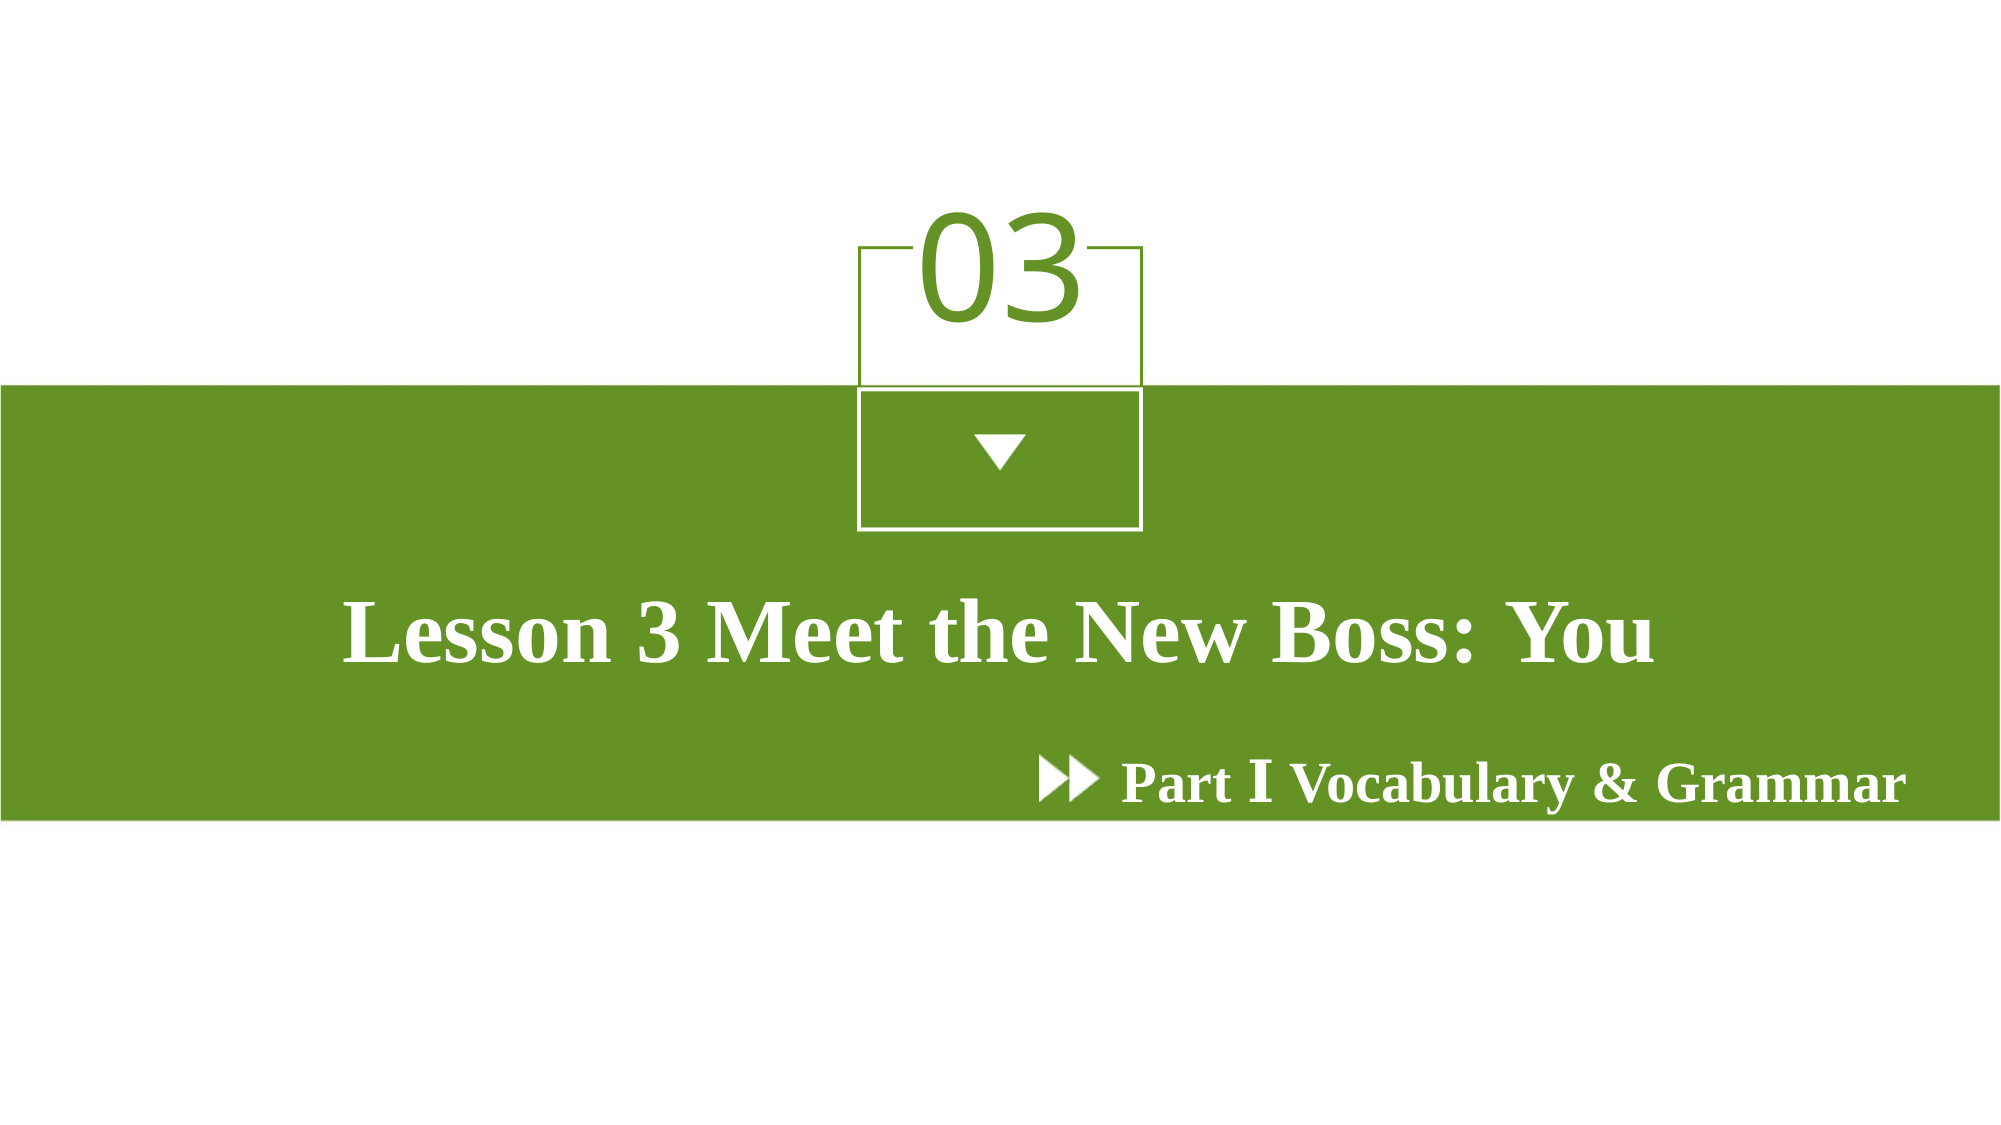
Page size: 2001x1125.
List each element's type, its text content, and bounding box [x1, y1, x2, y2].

text_box 03 [896, 171, 1106, 353]
text_box Lesson 3 Meet the New Boss: You [0, 518, 2000, 732]
picture [0, 0, 2000, 518]
picture [0, 732, 2000, 1125]
text_box Part Ⅰ Vocabulary & Grammar [1121, 738, 1997, 821]
